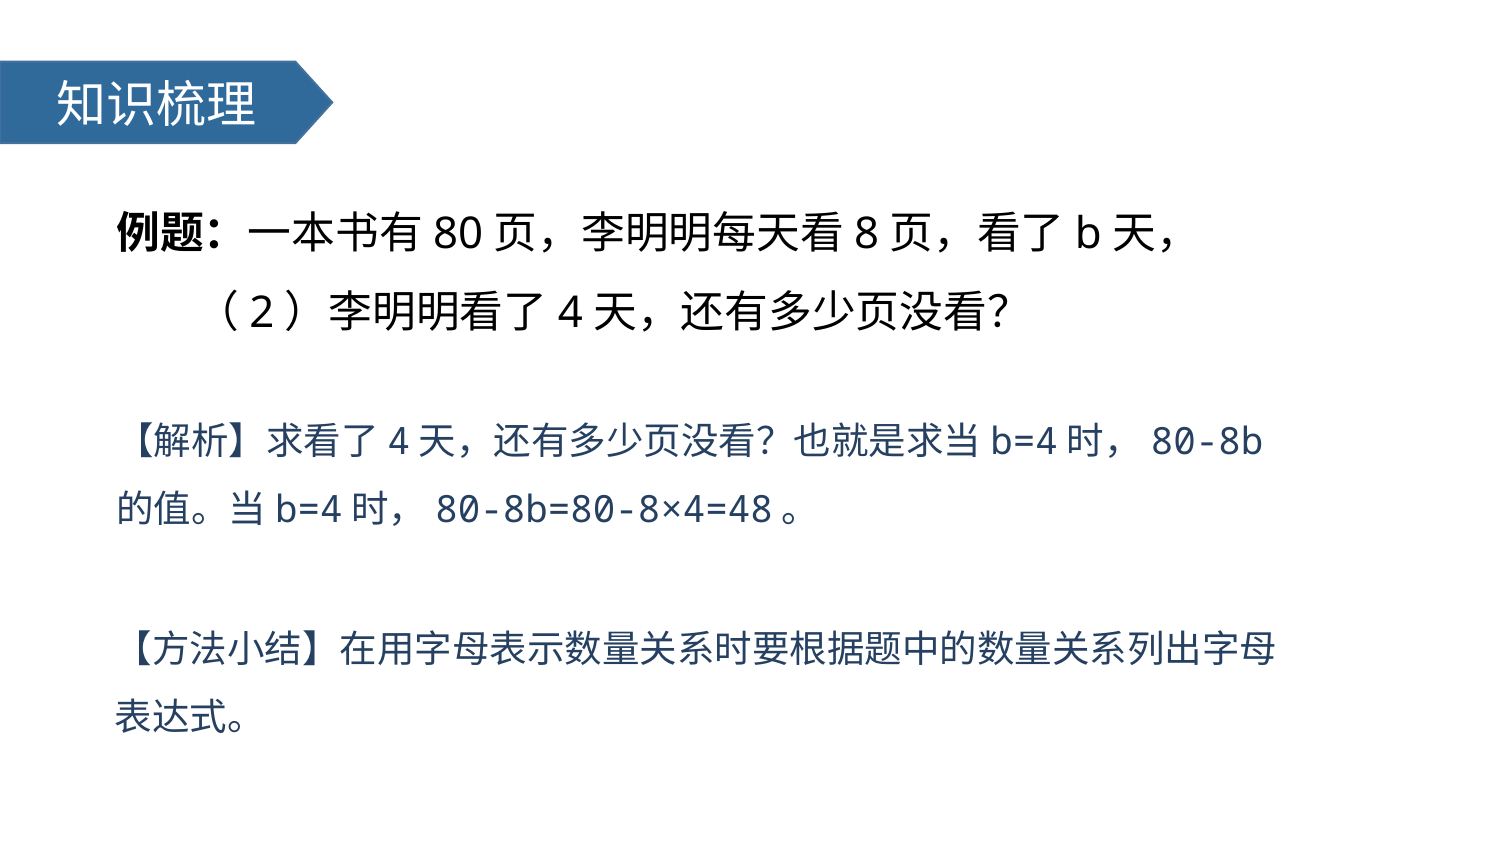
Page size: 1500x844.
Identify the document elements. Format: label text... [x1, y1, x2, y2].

text_box 【解析】求看了4天，还有多少页没看？也就是求当b=4时，80-8b的值。当b=4时，80-8b=80-8×4=48。 [104, 388, 1321, 536]
text_box 【方法小结】在用字母表示数量关系时要根据题中的数量关系列出字母表达式。 [103, 597, 1321, 744]
text_box 知识梳理 [0, 61, 333, 144]
text_box 例题：一本书有80页，李明明每天看8页，看了b天， （2）李明明看了4天，还有多少页没看？ [105, 172, 1464, 342]
